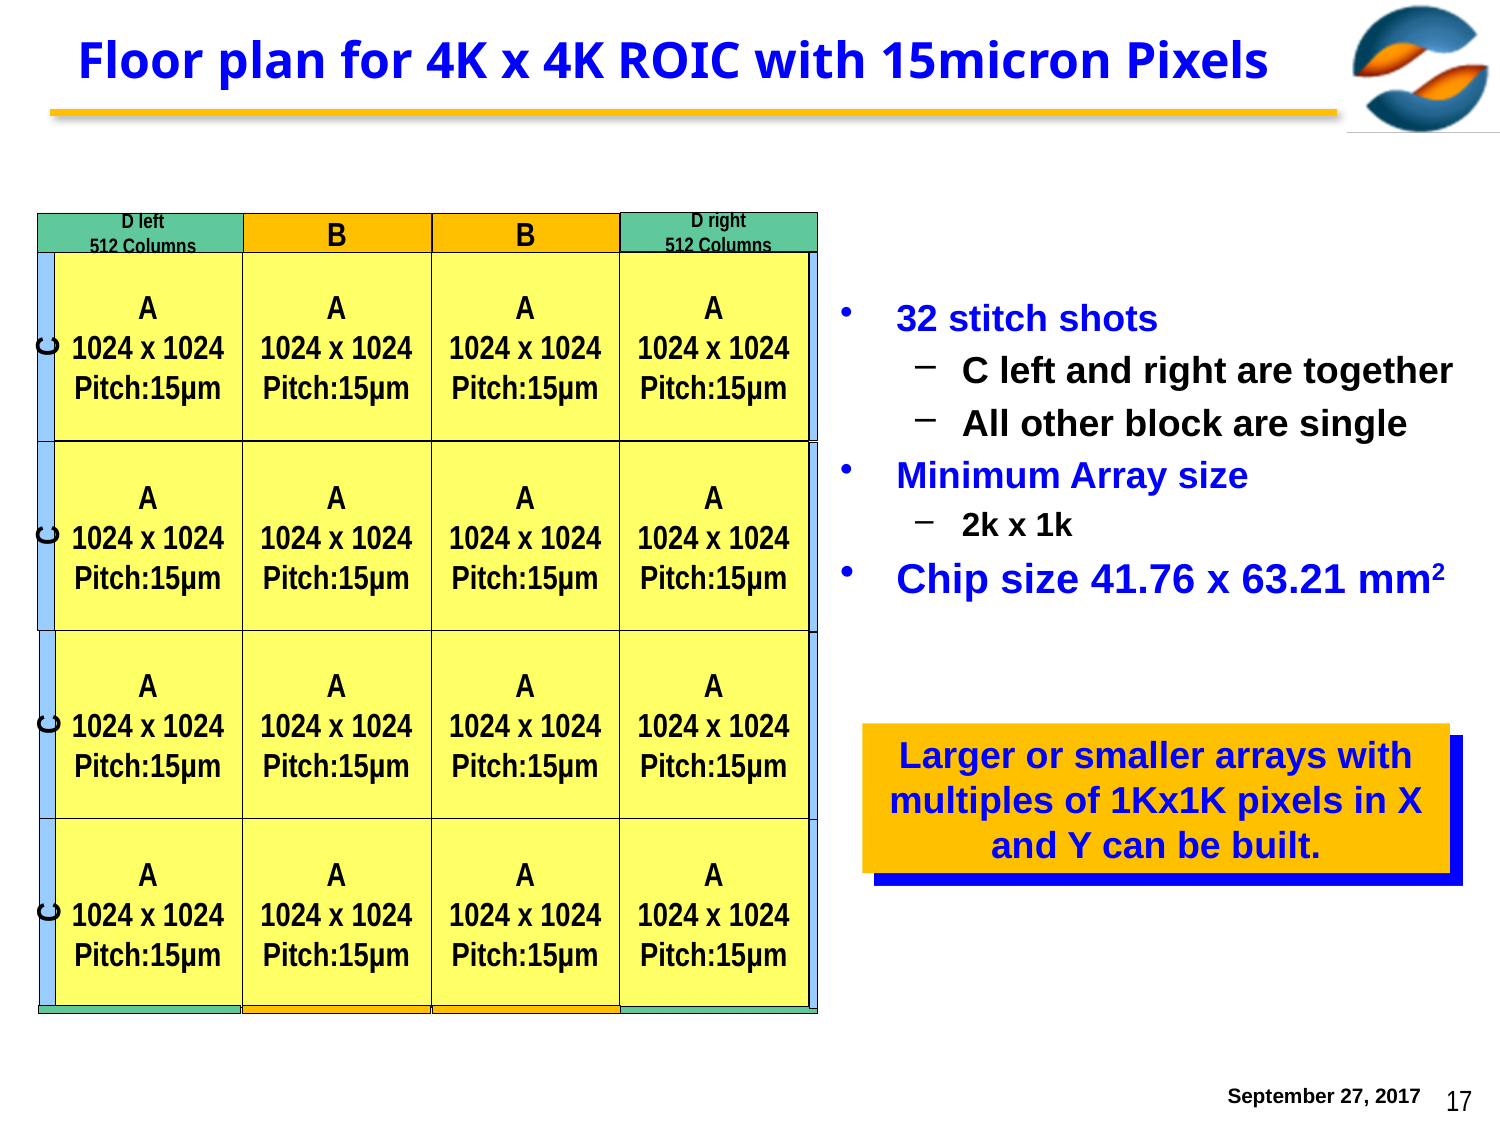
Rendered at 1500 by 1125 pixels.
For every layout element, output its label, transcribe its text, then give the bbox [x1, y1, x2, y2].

text_box Larger or smaller arrays with multiples of 1Kx1K pixels in X and Y can be built. [862, 723, 1450, 874]
text_box 32 stitch shots C left and right are together All other block are single Minimum Array size 2k x 1k Chip size 41.76 x 63.21 mm2 [825, 286, 1475, 557]
slide_number 17 [1412, 1074, 1488, 1125]
title Floor plan for 4K x 4K ROIC with 15micron Pixels [62, 10, 1318, 106]
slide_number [1212, 1074, 1438, 1113]
picture [1347, 0, 1500, 138]
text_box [37, 212, 818, 1014]
